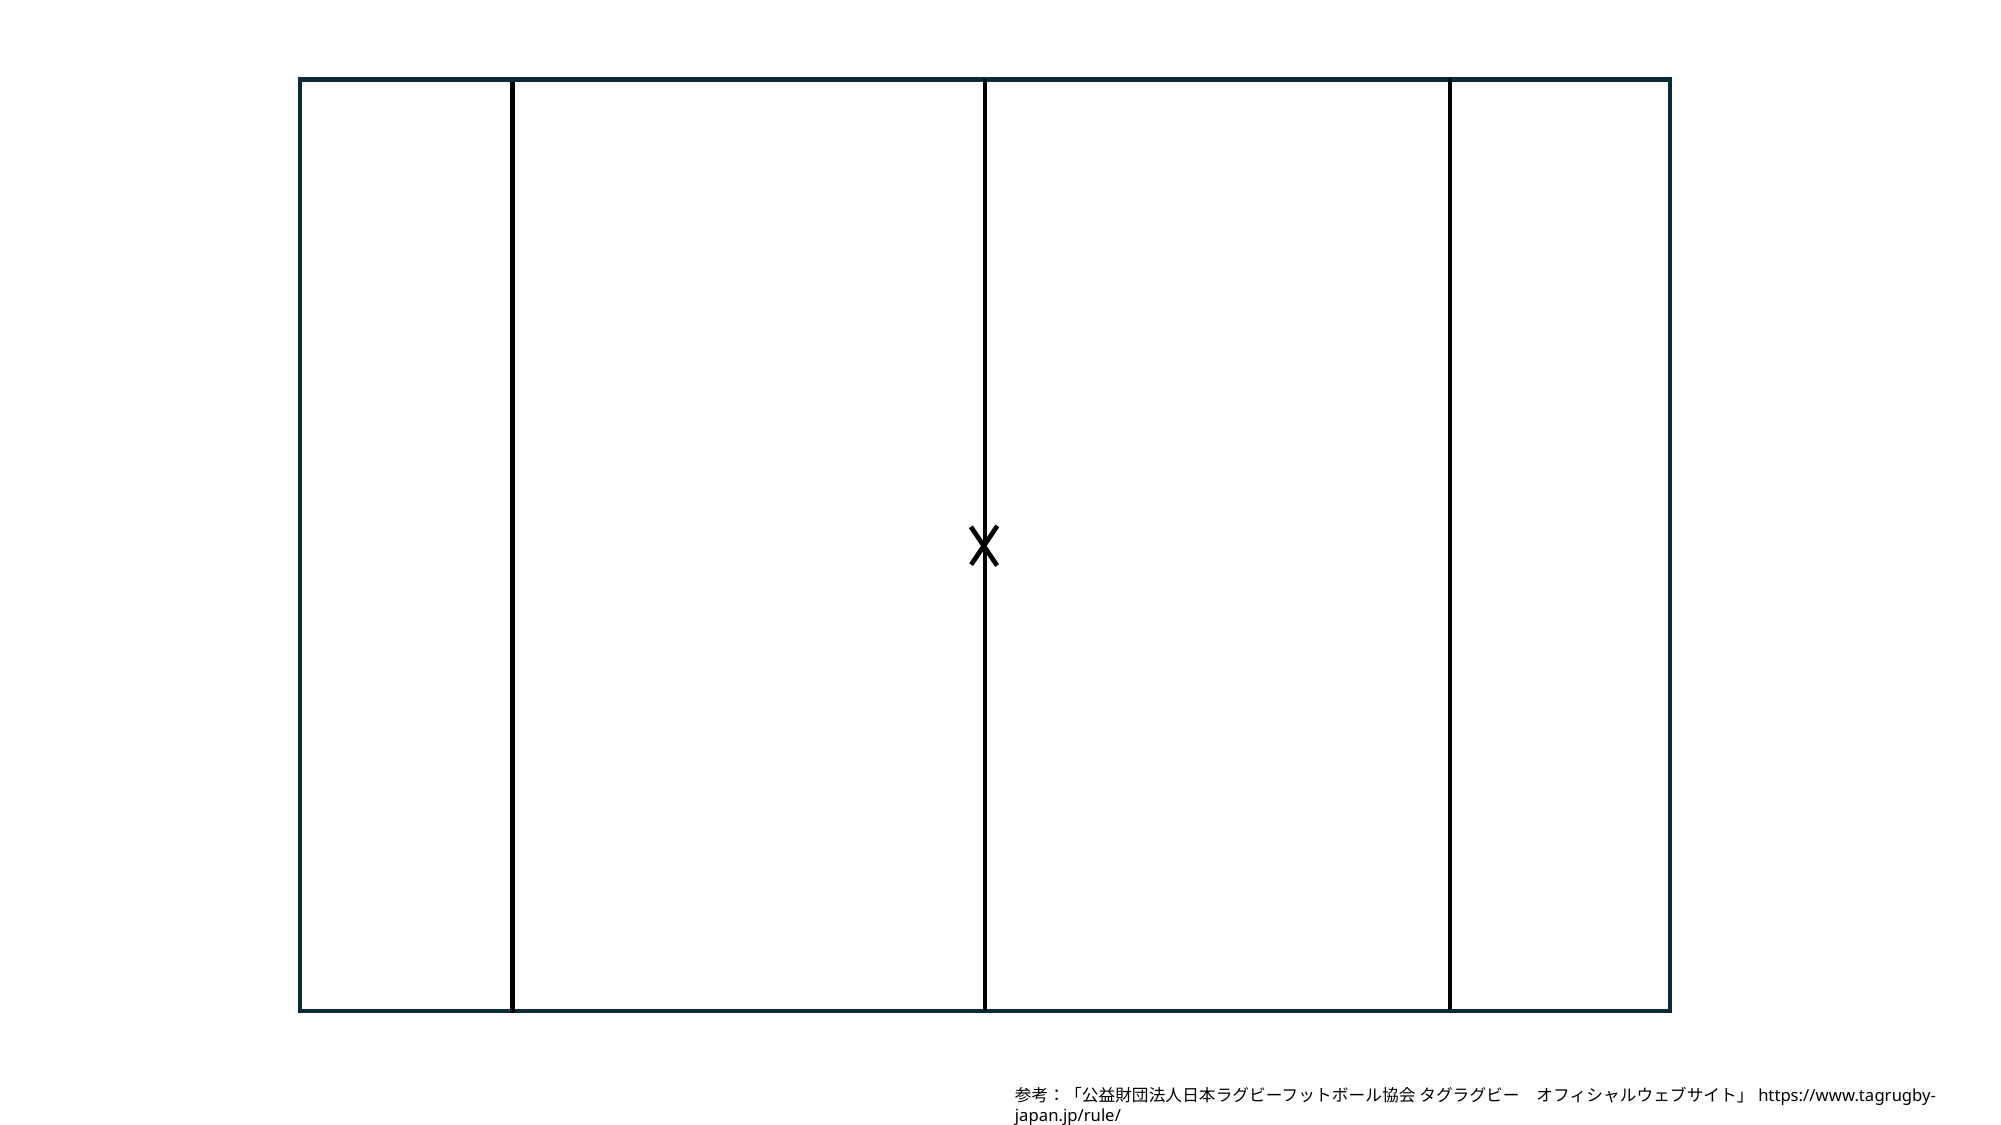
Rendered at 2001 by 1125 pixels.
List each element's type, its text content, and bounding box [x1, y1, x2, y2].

text_box 参考：「公益財団法人日本ラグビーフットボール協会 タグラグビー オフィシャルウェブサイト」https://www.tagrugby-japan.jp/rule/ [999, 1077, 1991, 1125]
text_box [299, 77, 1671, 1014]
